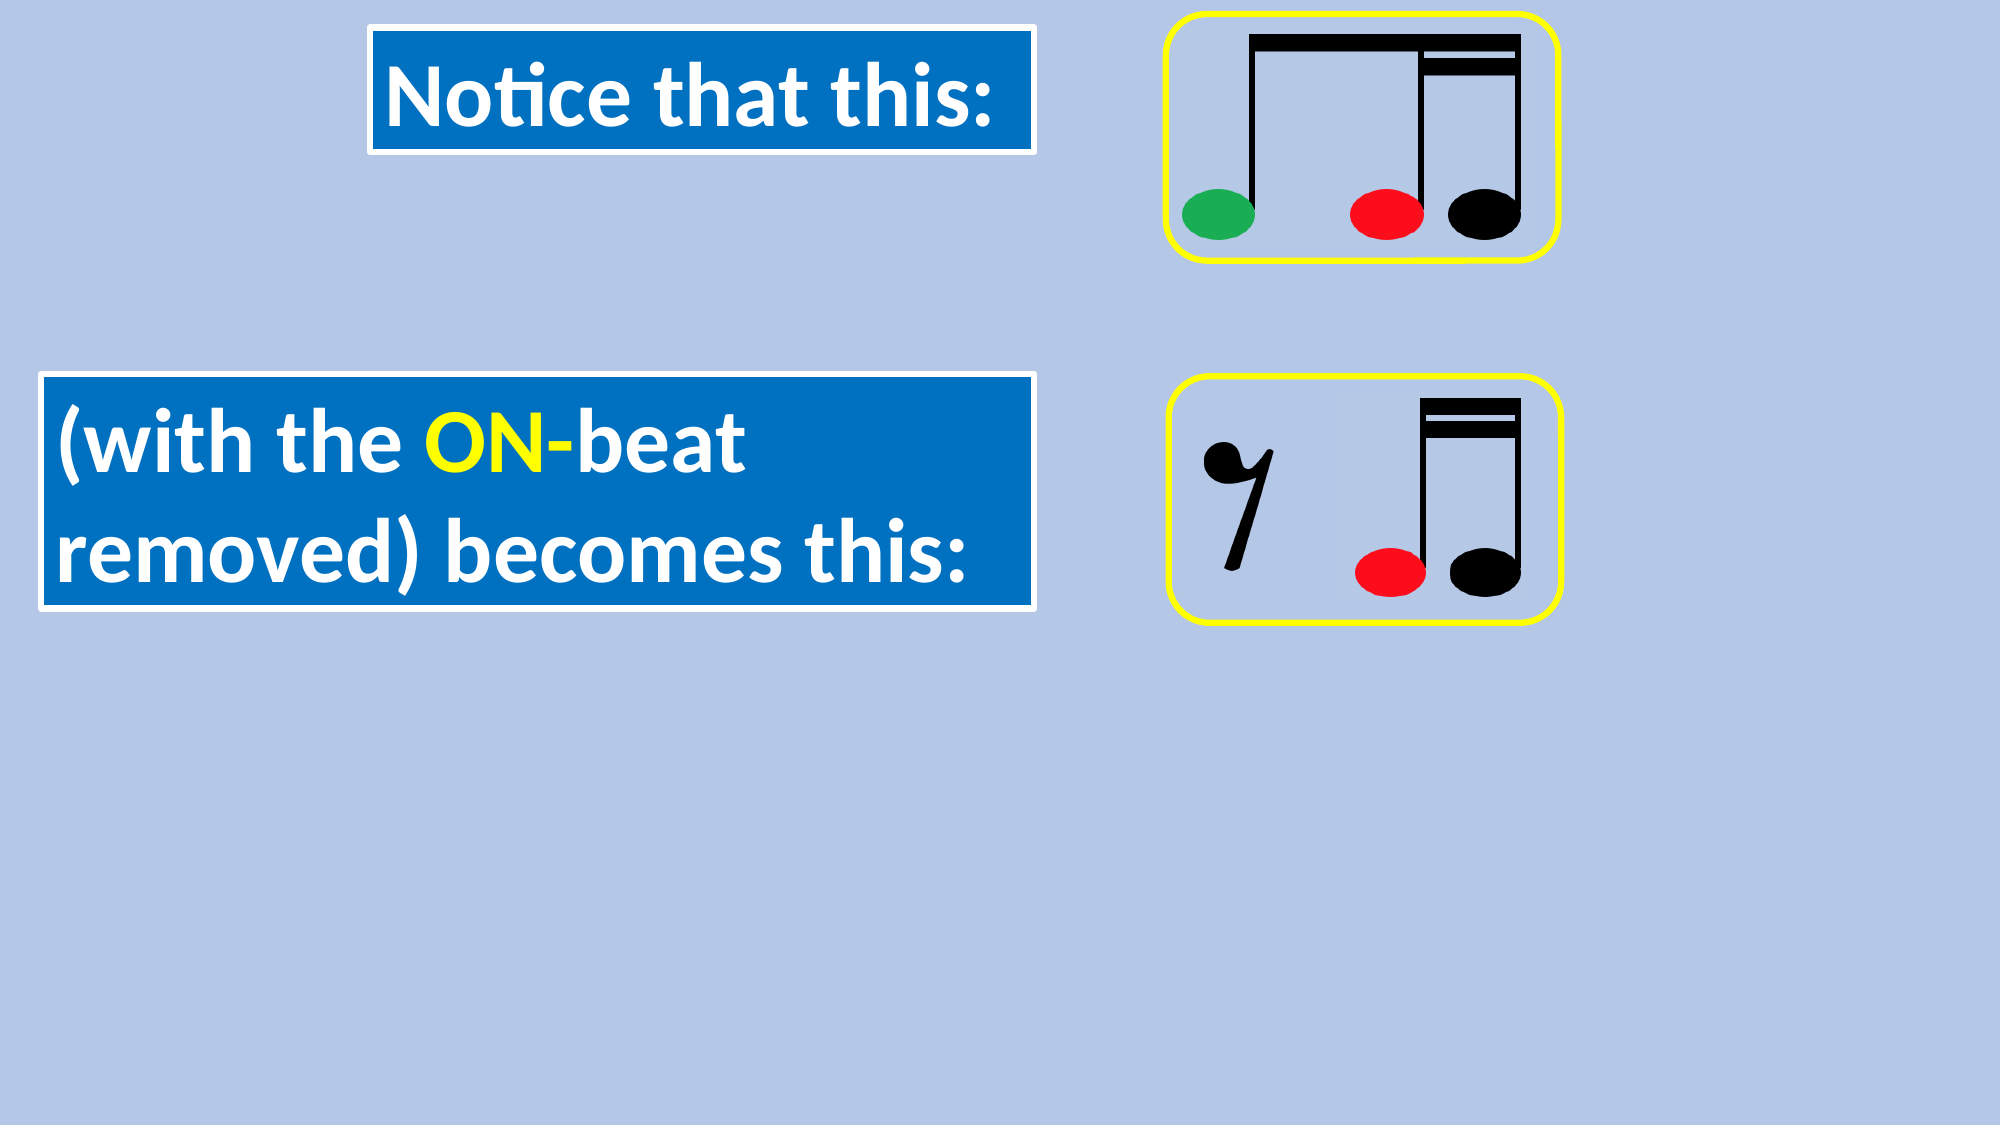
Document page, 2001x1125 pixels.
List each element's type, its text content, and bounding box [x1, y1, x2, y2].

picture [1200, 438, 1277, 577]
text_box [1175, 12, 1560, 262]
text_box (with the ON-beat removed) becomes this: [40, 373, 1035, 609]
text_box [1167, 375, 1563, 624]
text_box Notice that this: [369, 27, 1035, 153]
picture [1165, 27, 1537, 248]
picture [1337, 392, 1526, 600]
